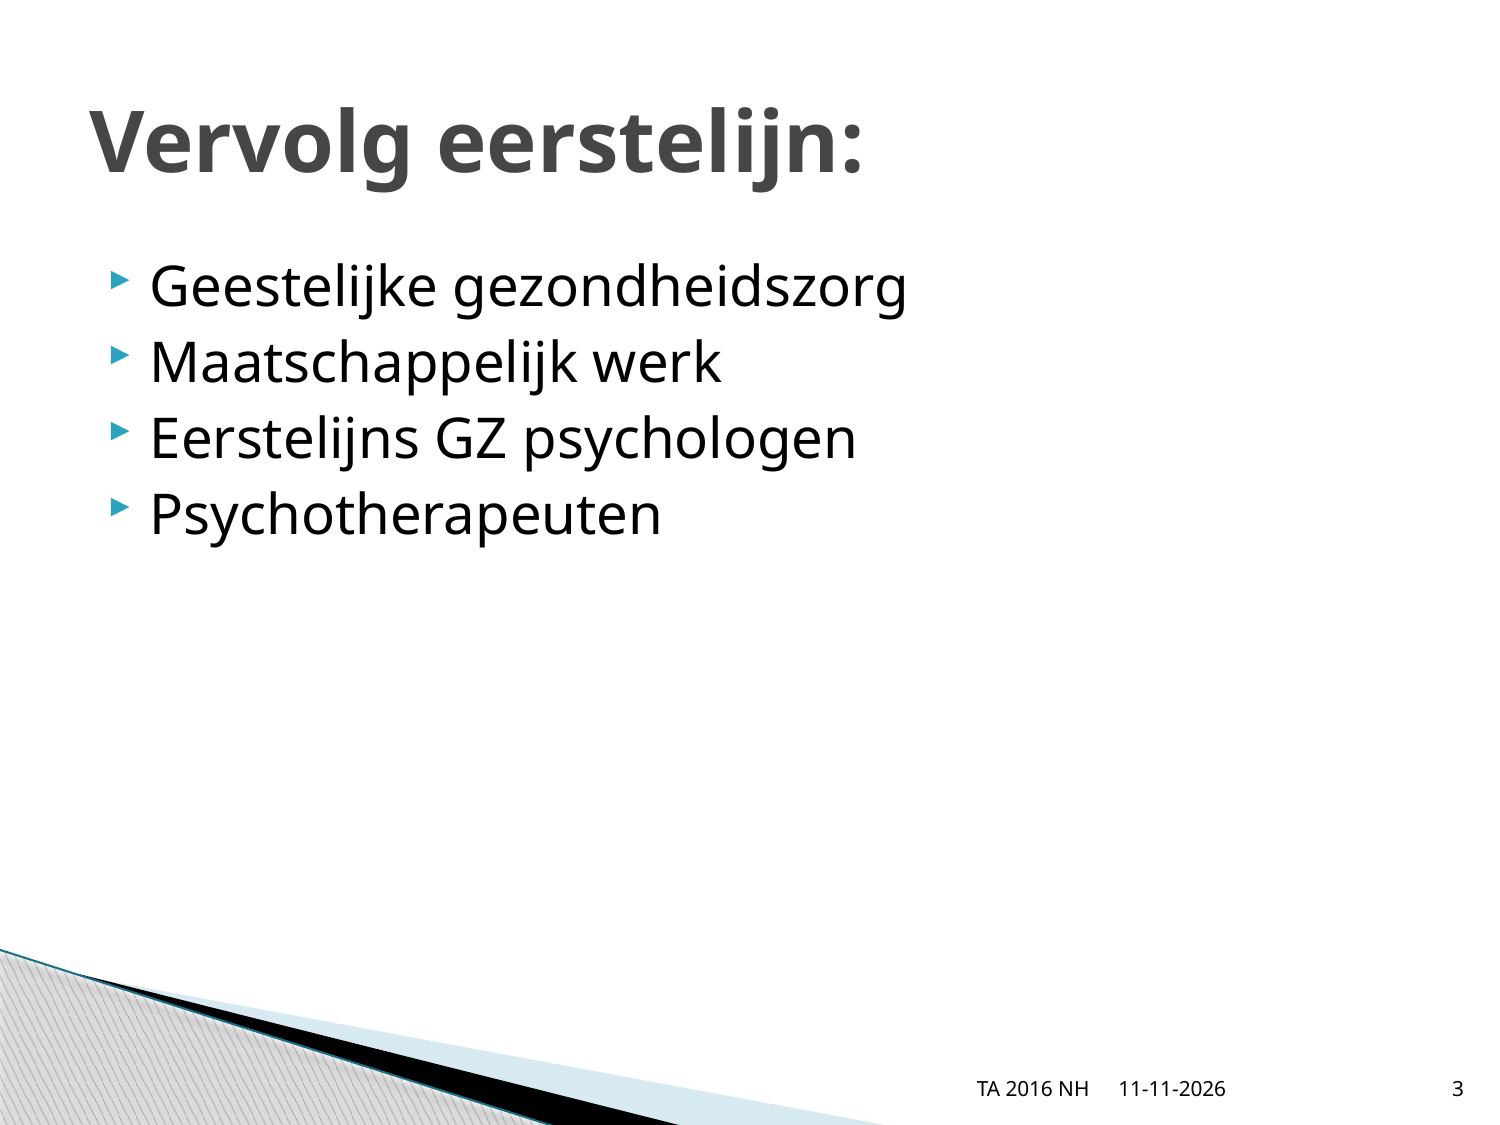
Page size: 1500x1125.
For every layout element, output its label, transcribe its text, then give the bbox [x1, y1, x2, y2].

slide_number 3 [1418, 1051, 1479, 1112]
list Geestelijke gezondheidszorg Maatschappelijk werk Eerstelijns GZ psychologen Psychotherapeuten [75, 243, 1425, 986]
title Vervolg eerstelijn: [75, 45, 1425, 233]
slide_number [1105, 1051, 1418, 1112]
footer TA 2016 NH [718, 1051, 1105, 1112]
